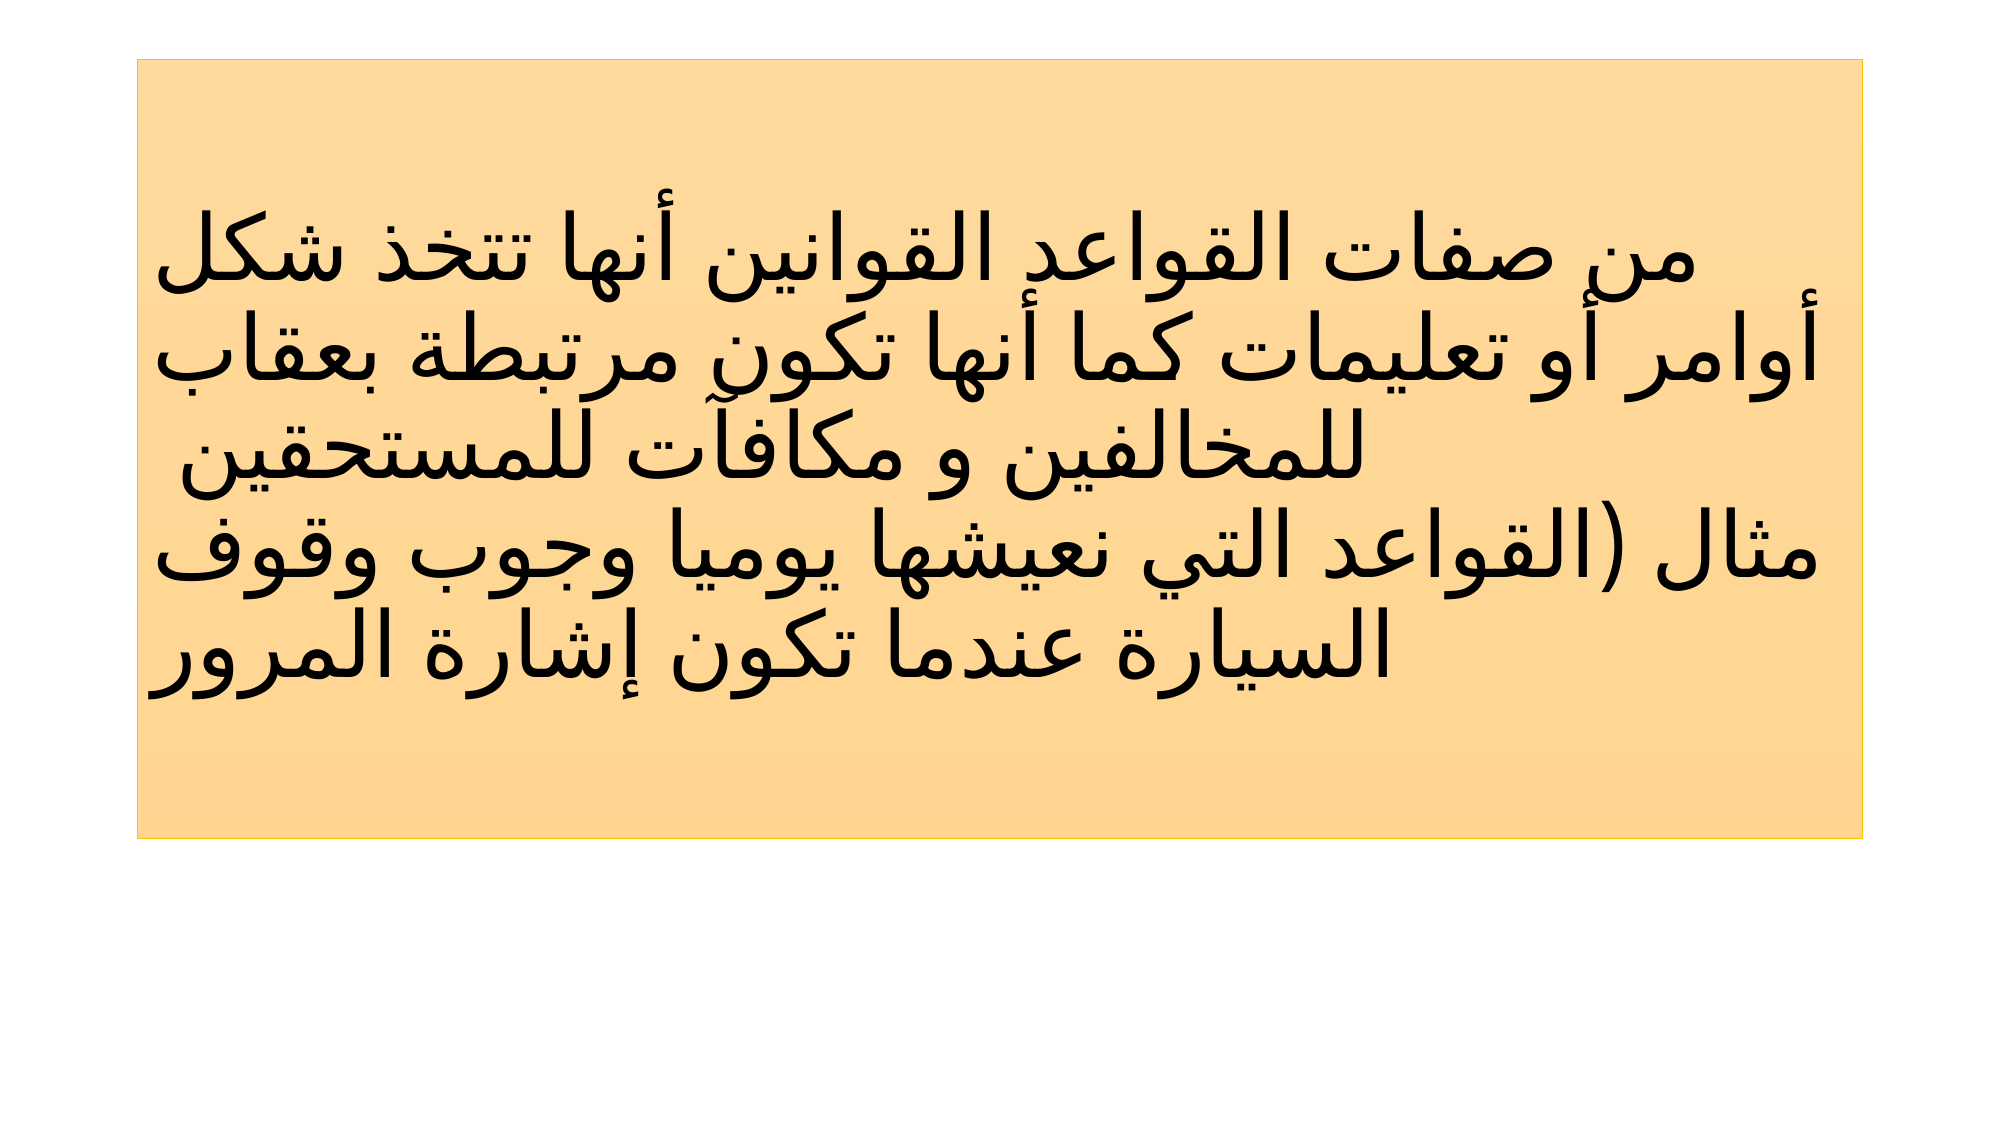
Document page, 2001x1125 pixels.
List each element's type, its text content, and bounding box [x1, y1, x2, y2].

title من صفات القواعد القوانين أنها تتخذ شكل أوامر أو تعليمات كما أنها تكون مرتبطة بعقاب للمخالفين و مكافآت للمستحقين مثال (القواعد التي نعيشها يوميا وجوب وقوف السيارة عندما تكون إشارة المرور [137, 59, 1863, 839]
